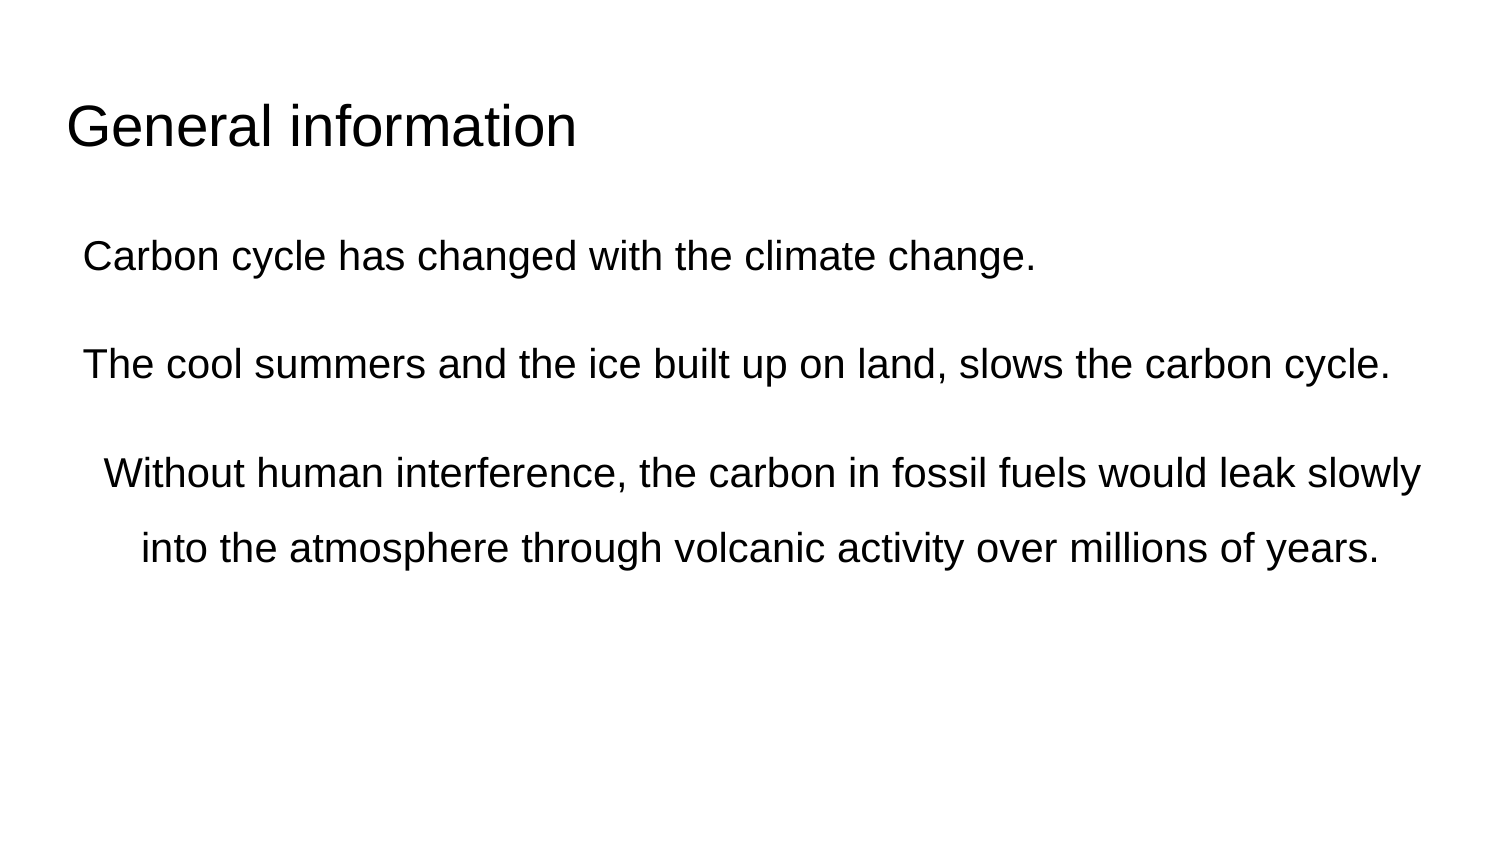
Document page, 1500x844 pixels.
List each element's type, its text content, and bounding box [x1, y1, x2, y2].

title General information [51, 72, 1449, 167]
list Carbon cycle has changed with the climate change. The cool summers and the ice built up on land, slows the carbon cycle. Without human interference, the carbon in fossil fuels would leak slowly into the atmosphere through volcanic activity over millions of years. [51, 189, 1449, 750]
